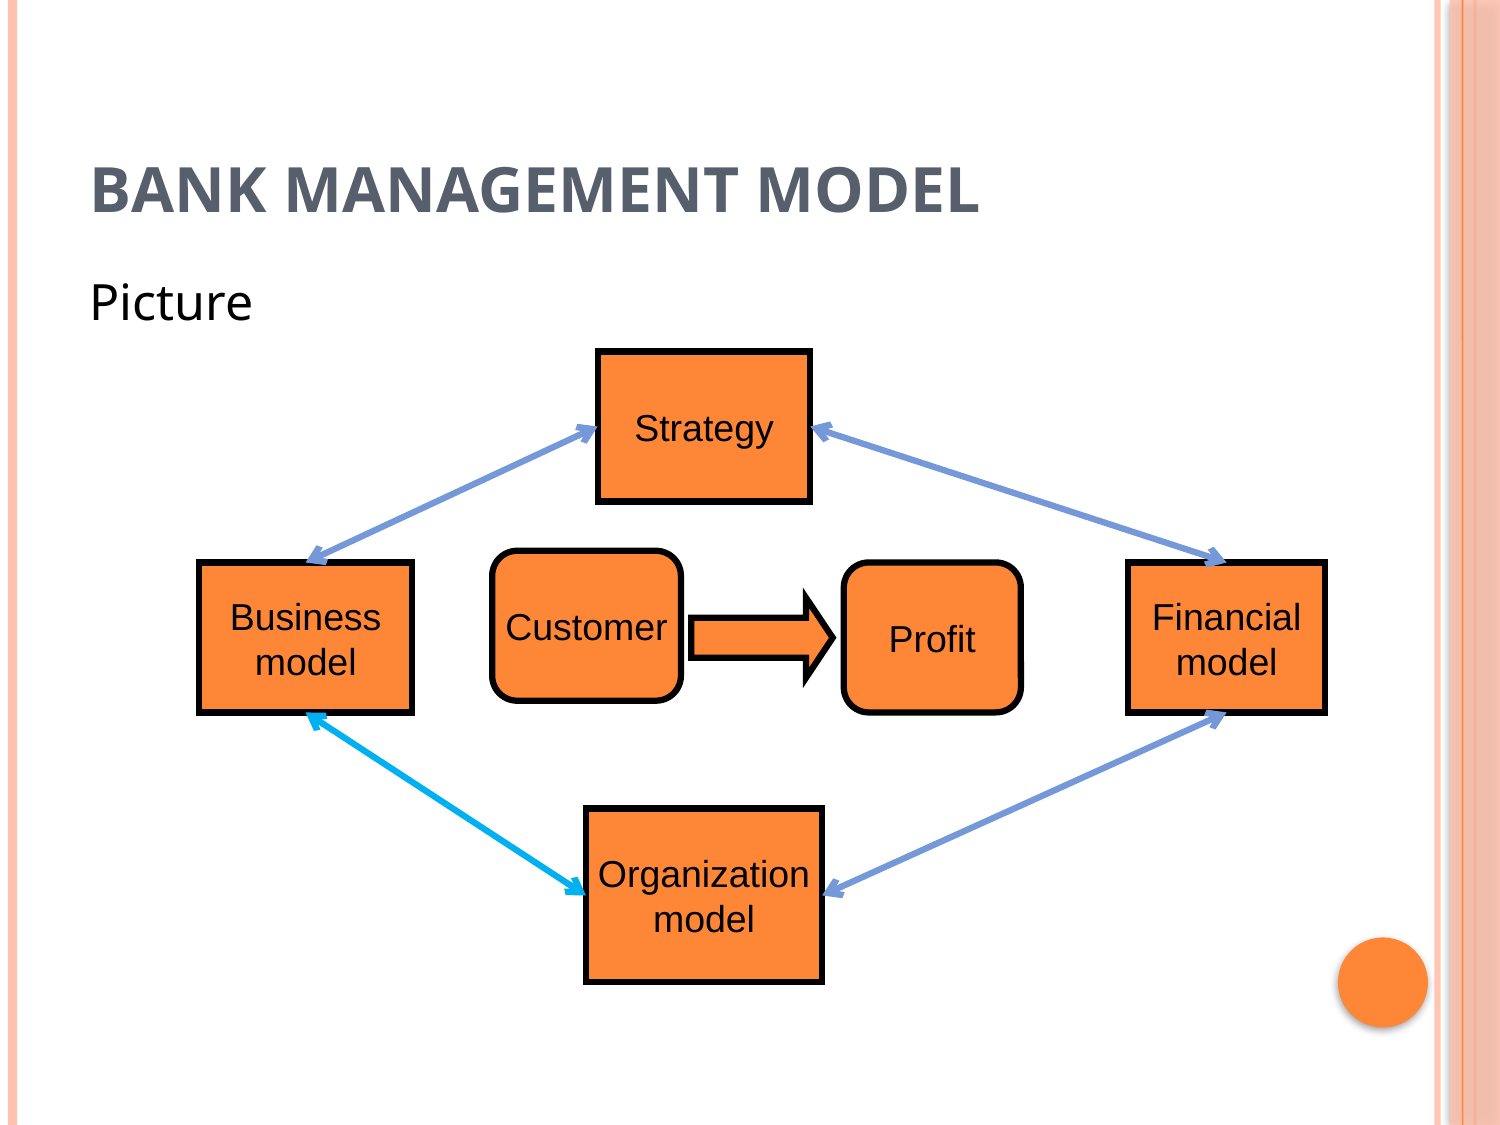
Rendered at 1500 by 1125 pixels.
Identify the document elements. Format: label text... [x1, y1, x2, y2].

title Bank management model [75, 45, 1300, 233]
text_box Organization model [585, 808, 823, 983]
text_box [809, 425, 1228, 563]
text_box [305, 711, 587, 896]
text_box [383, 347, 521, 641]
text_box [932, 601, 1117, 1007]
text_box Business model [199, 562, 412, 713]
text_box Financial model [1128, 562, 1326, 713]
text_box Strategy [597, 351, 811, 502]
text_box [691, 597, 833, 678]
text_box Profit [843, 573, 1021, 713]
list Picture [75, 262, 1300, 1062]
text_box Customer [492, 550, 681, 701]
